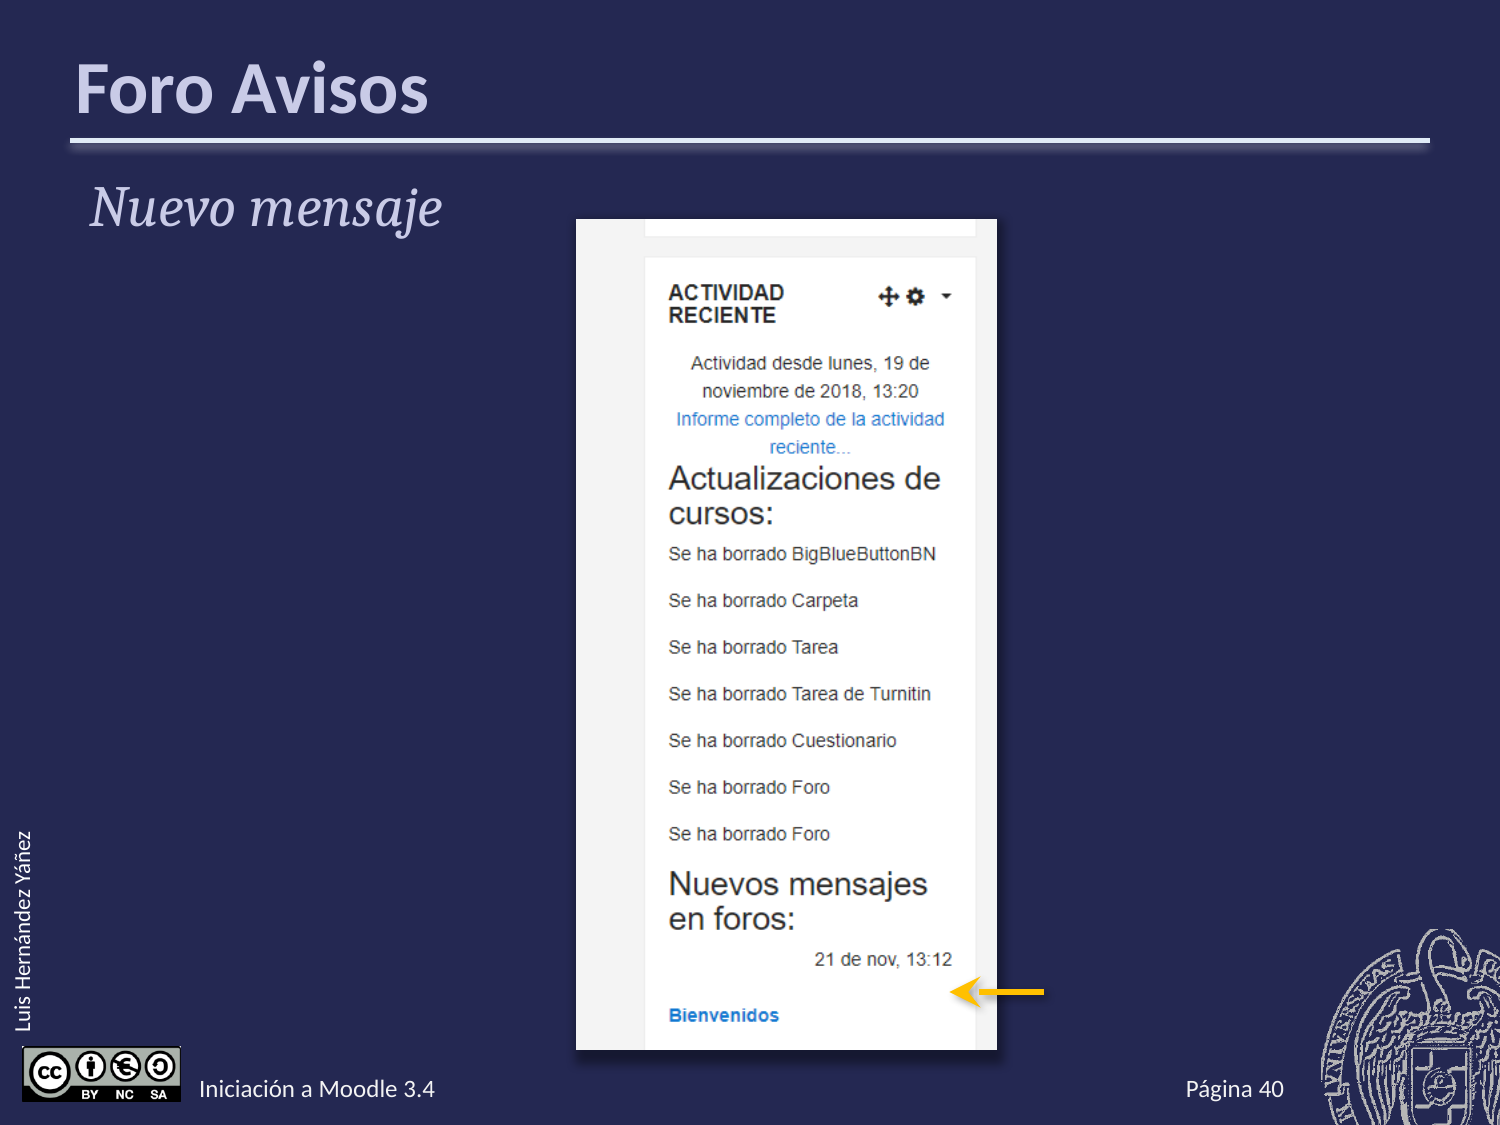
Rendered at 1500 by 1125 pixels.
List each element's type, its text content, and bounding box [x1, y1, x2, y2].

slide_number Página 39 [1136, 1042, 1285, 1103]
picture [22, 1046, 181, 1102]
picture [1321, 929, 1500, 1125]
list Nuevo mensaje [75, 160, 1425, 1017]
picture [575, 219, 998, 1050]
title Foro Avisos [75, 46, 1425, 129]
footer Iniciación a Moodle 3.4 [199, 1042, 1114, 1103]
